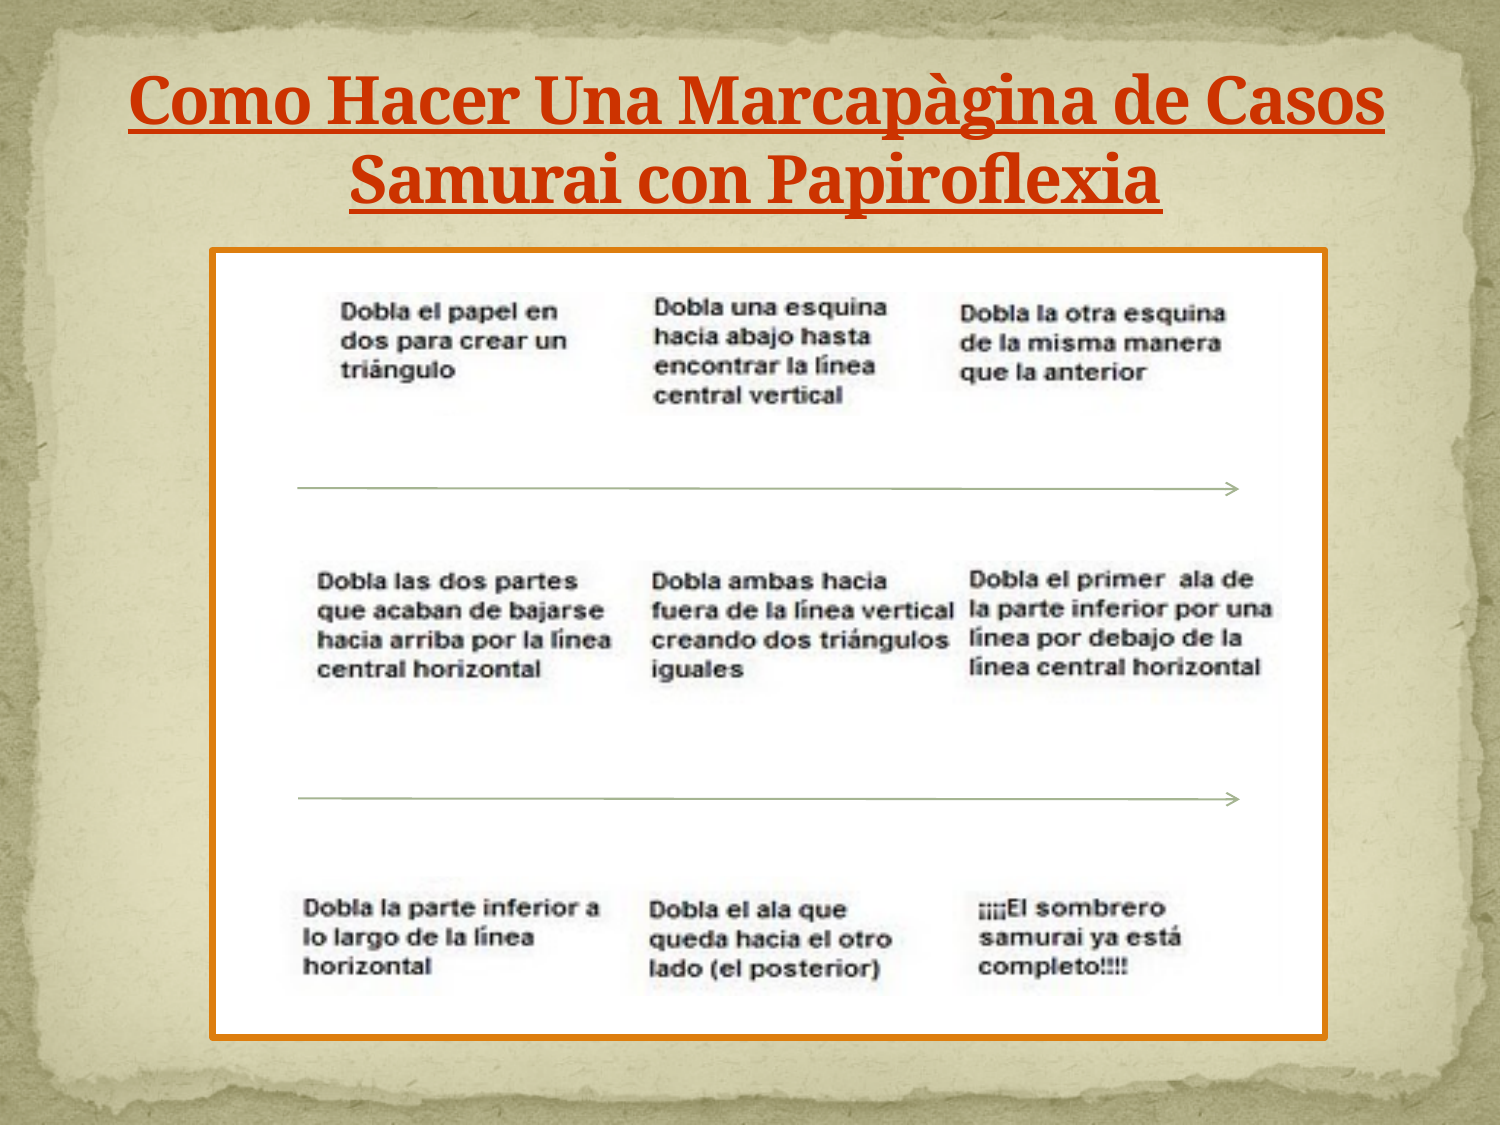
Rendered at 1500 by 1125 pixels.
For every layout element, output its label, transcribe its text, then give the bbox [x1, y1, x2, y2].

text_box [215, 252, 1323, 1036]
text_box Como Hacer Una Marcapàgina de Casos Samurai con Papiroflexia [49, 50, 1463, 163]
